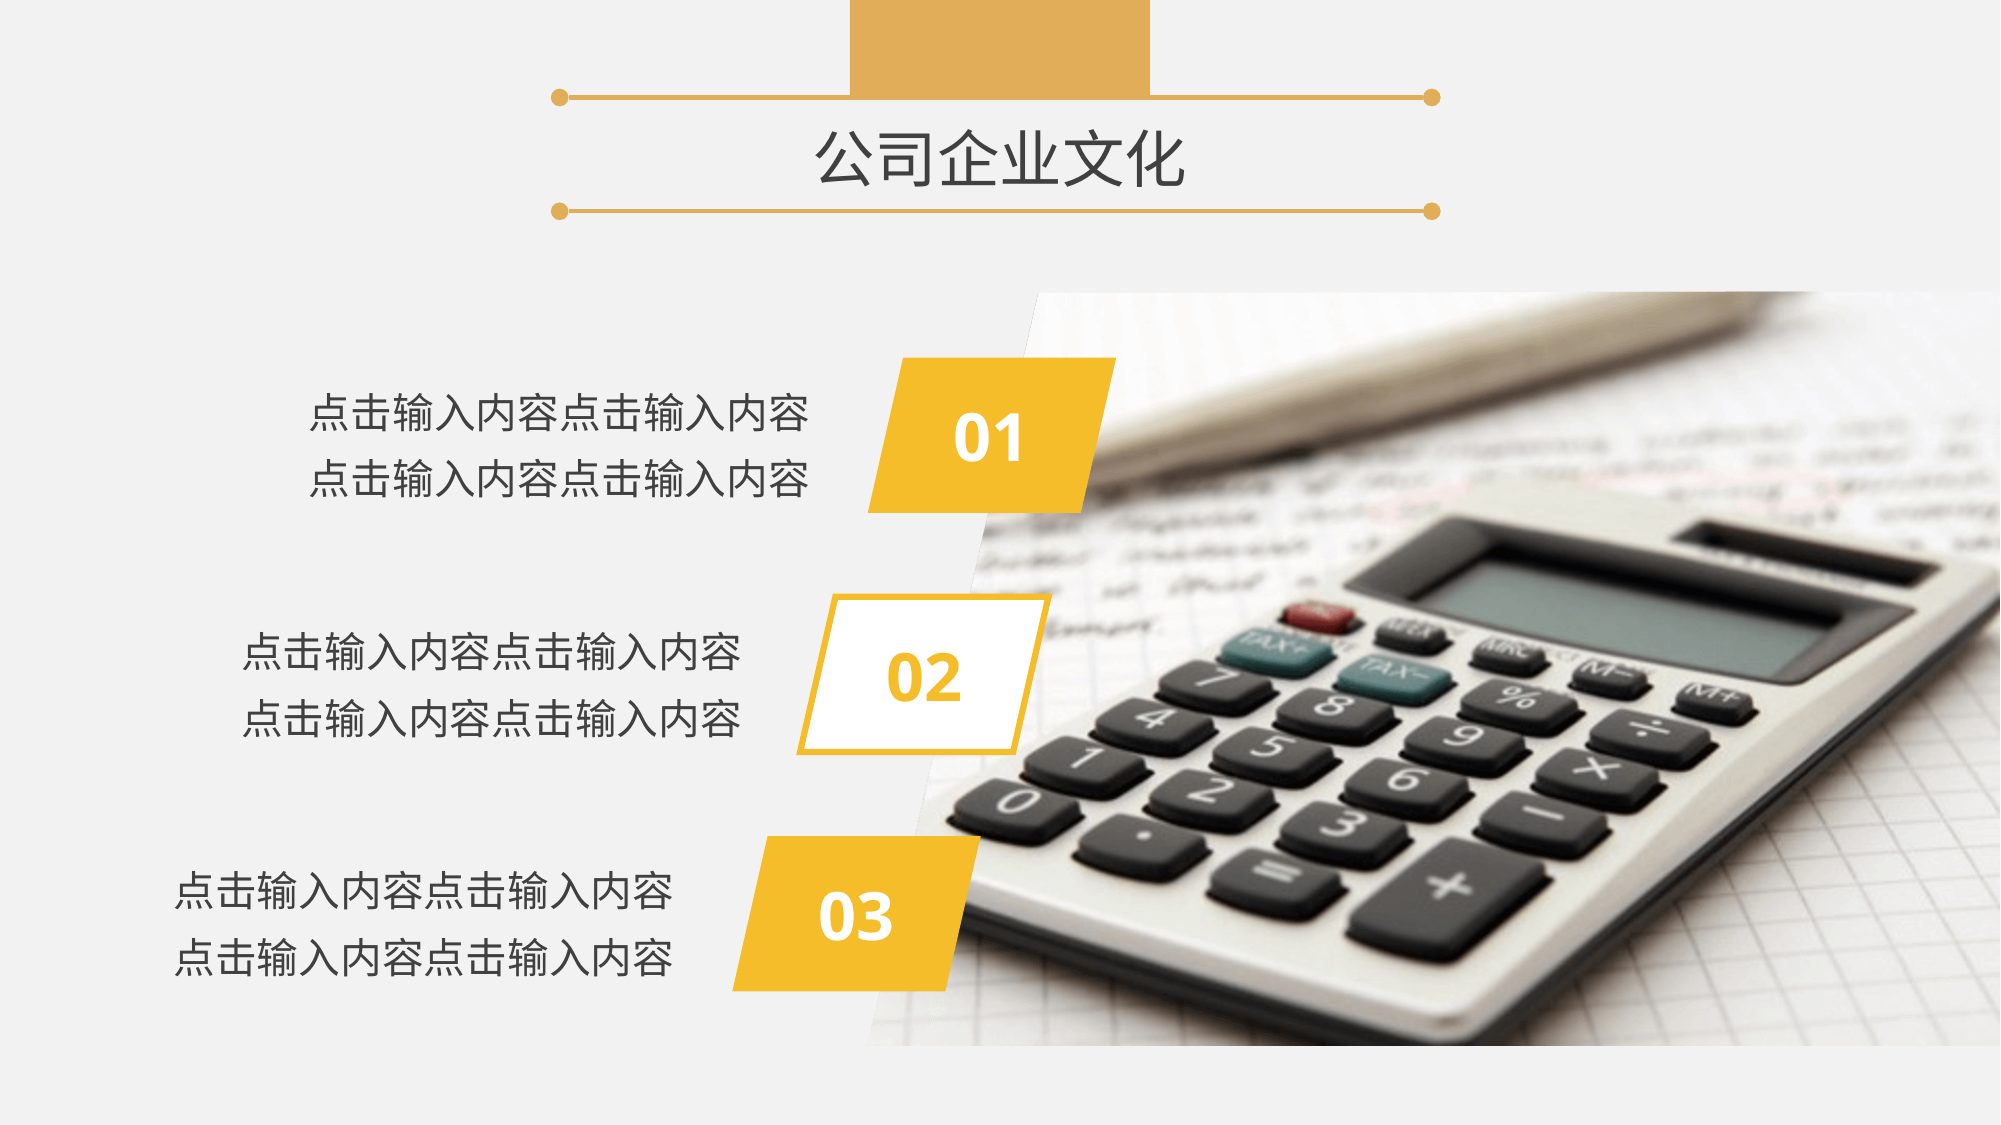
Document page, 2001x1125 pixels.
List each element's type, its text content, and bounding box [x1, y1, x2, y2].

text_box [224, 596, 1049, 753]
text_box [291, 357, 1117, 513]
text_box [849, 0, 1151, 95]
text_box [549, 87, 570, 108]
picture [867, 291, 2000, 1046]
text_box 公司企业文化 [797, 113, 1203, 203]
text_box [1422, 87, 1442, 108]
text_box [1422, 201, 1442, 222]
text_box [156, 836, 981, 992]
text_box [549, 201, 570, 222]
